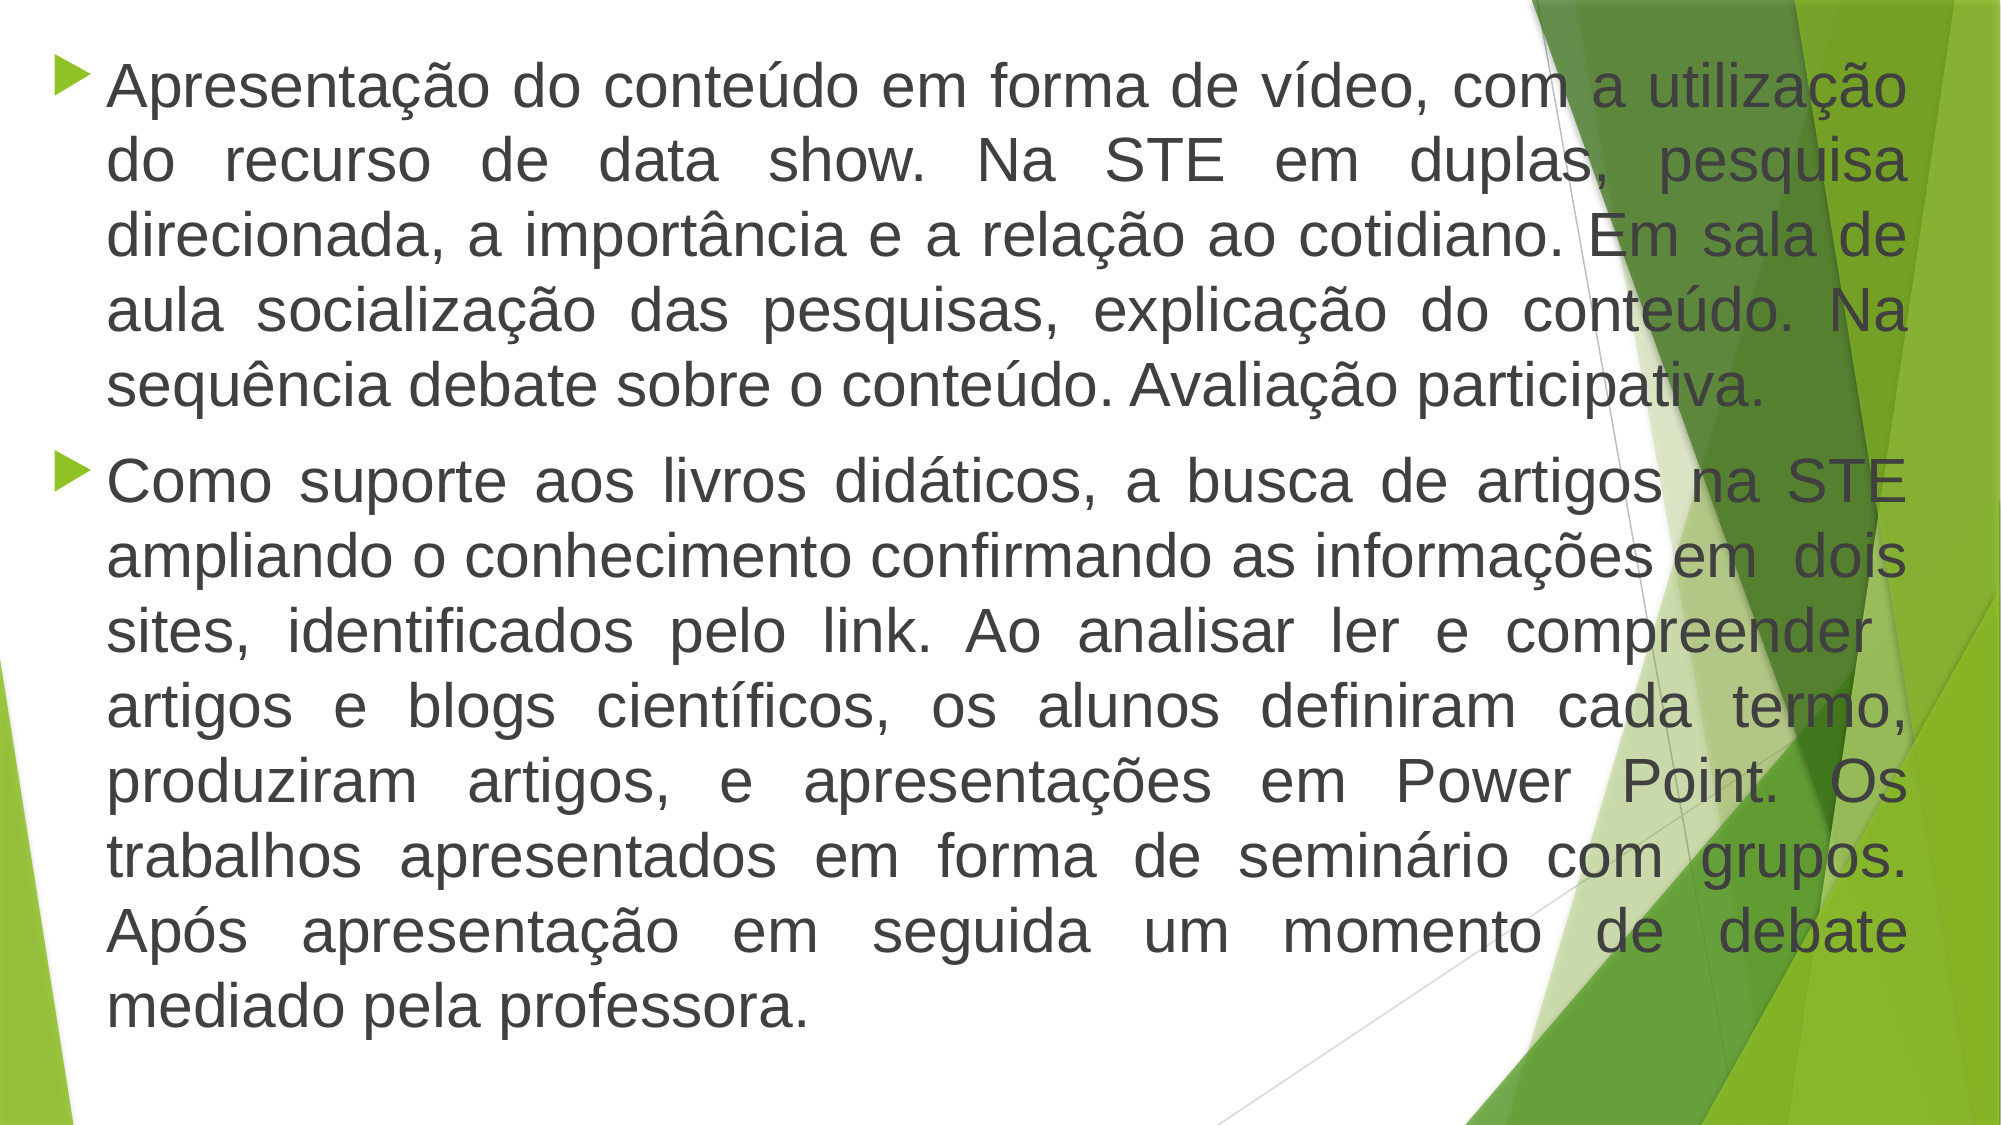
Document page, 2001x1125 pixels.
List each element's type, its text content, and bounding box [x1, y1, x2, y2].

list Apresentação do conteúdo em forma de vídeo, com a utilização do recurso de data show. Na STE em duplas, pesquisa direcionada, a importância e a relação ao cotidiano. Em sala de aula socialização das pesquisas, explicação do conteúdo. Na sequência debate sobre o conteúdo. Avaliação participativa. Como suporte aos livros didáticos, a busca de artigos na STE ampliando o conhecimento confirmando as informações em dois sites, identificados pelo link. Ao analisar ler e compreender artigos e blogs científicos, os alunos definiram cada termo, produziram artigos, e apresentações em Power Point. Os trabalhos apresentados em forma de seminário com grupos. Após apresentação em seguida um momento de debate mediado pela professora. [35, 37, 1926, 816]
